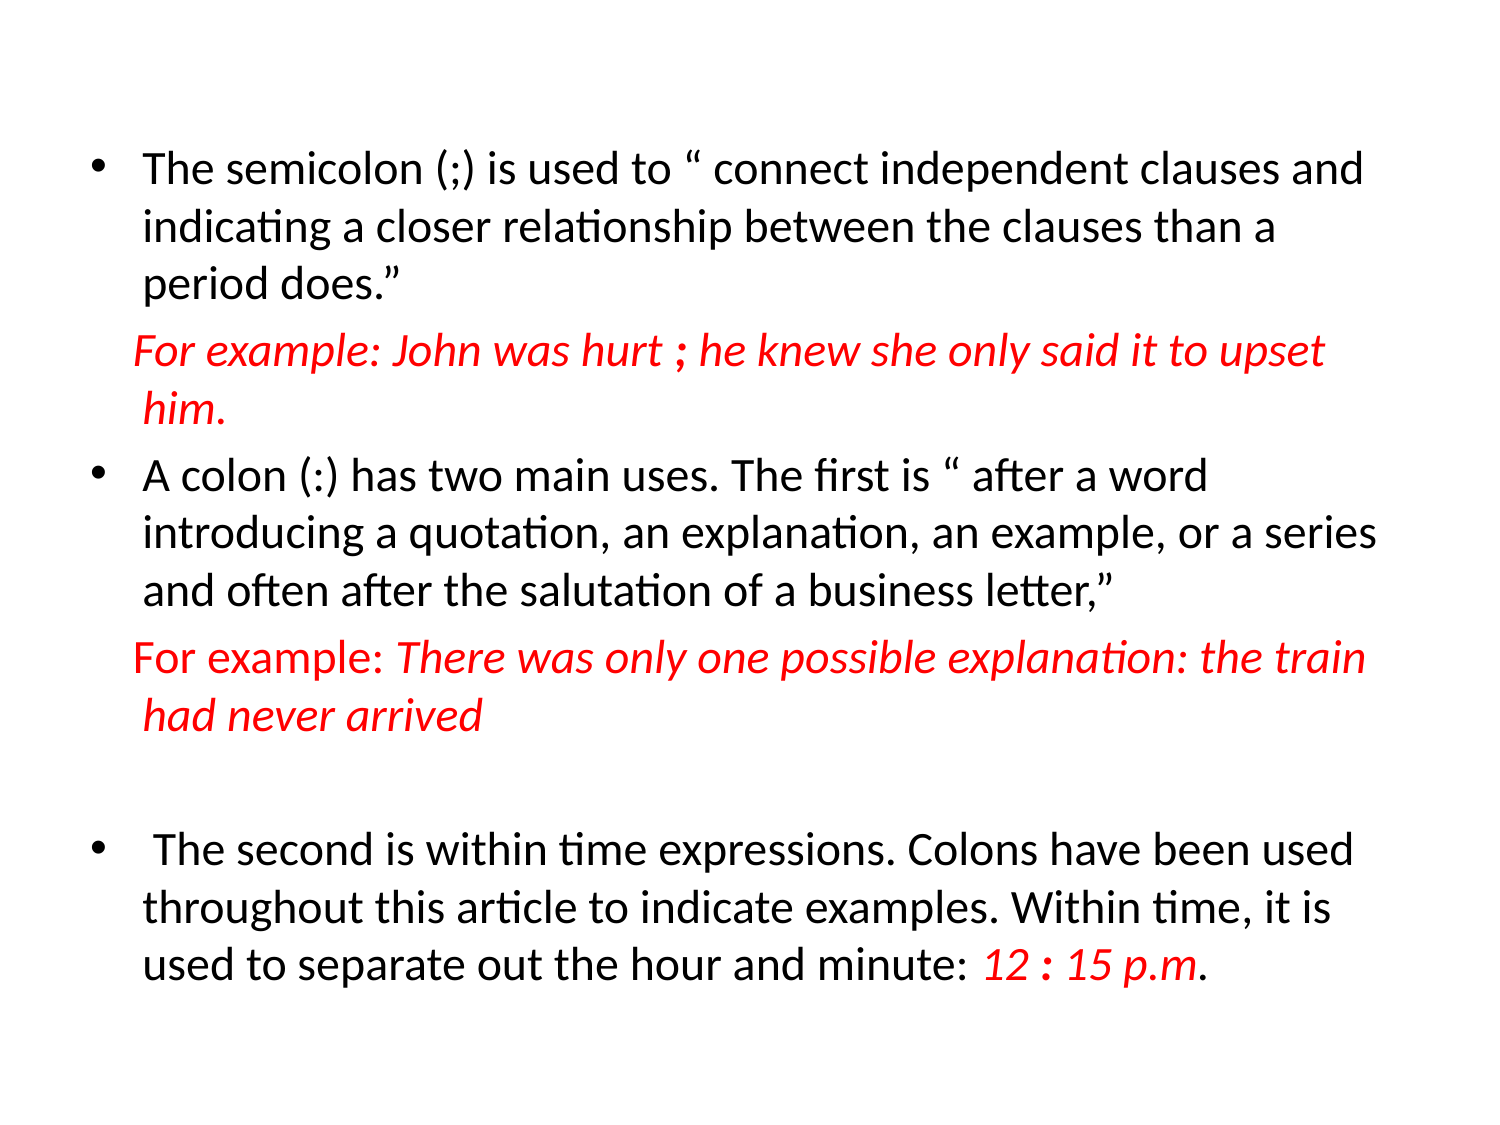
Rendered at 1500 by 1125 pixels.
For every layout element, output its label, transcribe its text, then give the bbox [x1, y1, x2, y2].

list The semicolon (;) is used to “ connect independent clauses and indicating a closer relationship between the clauses than a period does.” For example: John was hurt ; he knew she only said it to upset him. A colon (:) has two main uses. The first is “ after a word introducing a quotation, an explanation, an example, or a series and often after the salutation of a business letter,” For example: There was only one possible explanation: the train had never arrived The second is within time expressions. Colons have been used throughout this article to indicate examples. Within time, it is used to separate out the hour and minute: 12 : 15 p.m. [75, 128, 1425, 1005]
